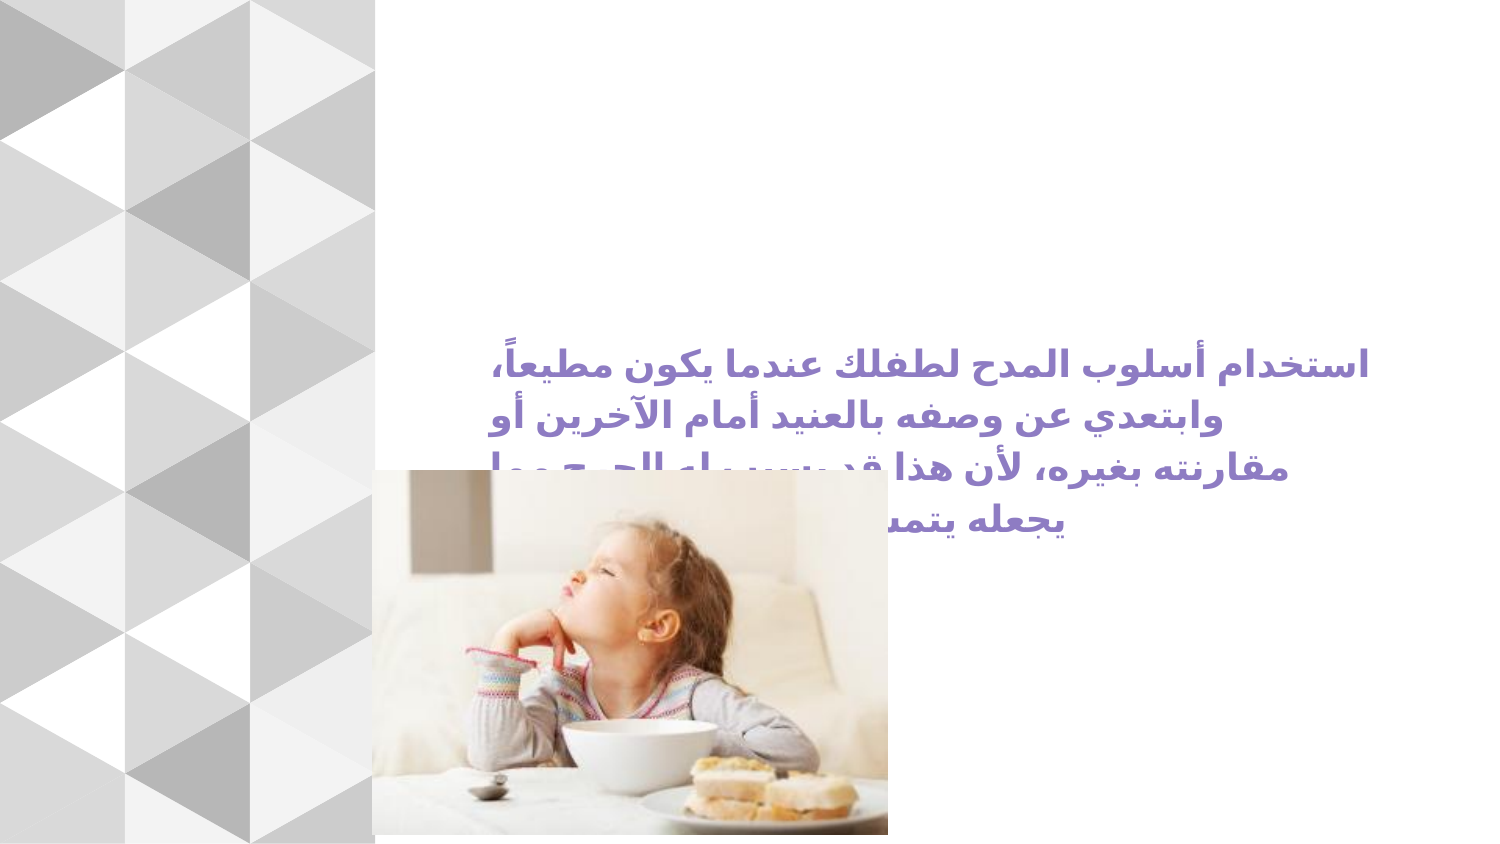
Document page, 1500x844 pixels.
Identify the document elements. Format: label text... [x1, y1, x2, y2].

list استخدام أسلوب المدح لطفلك عندما يكون مطيعاً، وابتعدي عن وصفه بالعنيد أمام الآخرين أو مقارنته بغيره، لأن هذا قد يسبب له الحرج مما يجعله يتمسك بالعناد بشكل أكبر. [474, 318, 1417, 753]
picture [372, 469, 889, 835]
